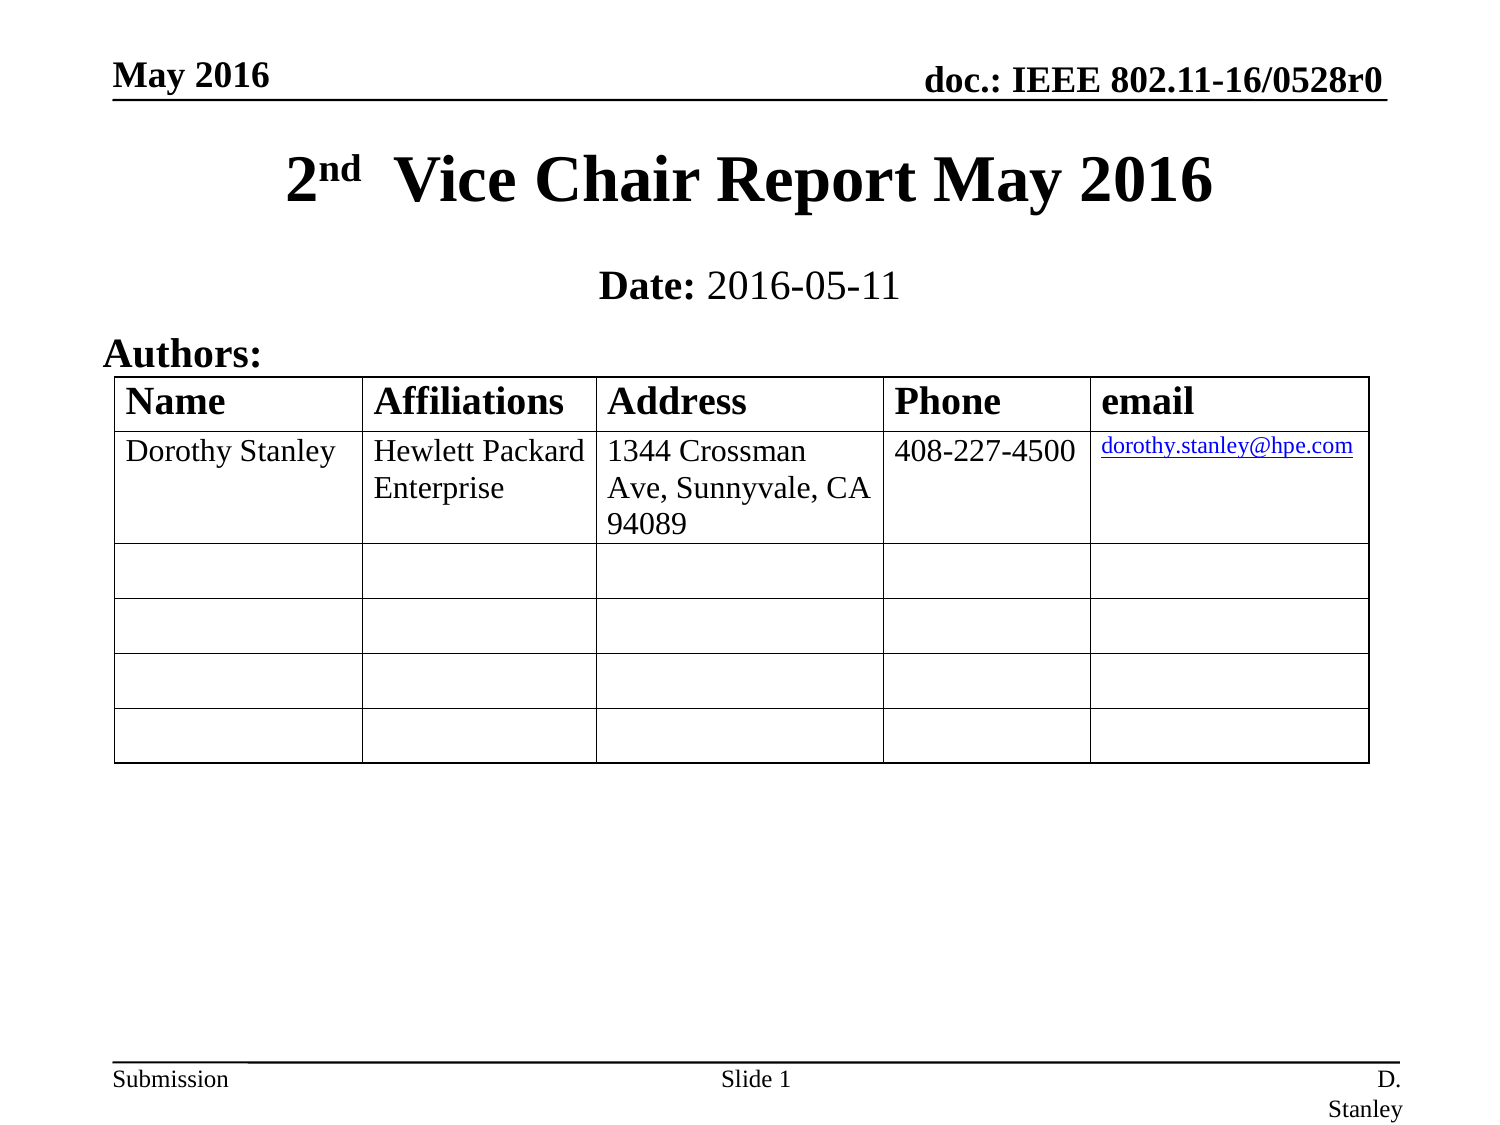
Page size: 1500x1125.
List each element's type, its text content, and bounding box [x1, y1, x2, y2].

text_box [99, 376, 1396, 812]
footer D. Stanley, HP Enterprise [1324, 1061, 1402, 1093]
text_box Authors: [87, 318, 325, 381]
title 2nd Vice Chair Report May 2016 [112, 112, 1388, 238]
list Date: 2016-05-11 [112, 249, 1388, 313]
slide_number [112, 49, 413, 96]
slide_number Slide 1 [712, 1061, 800, 1093]
